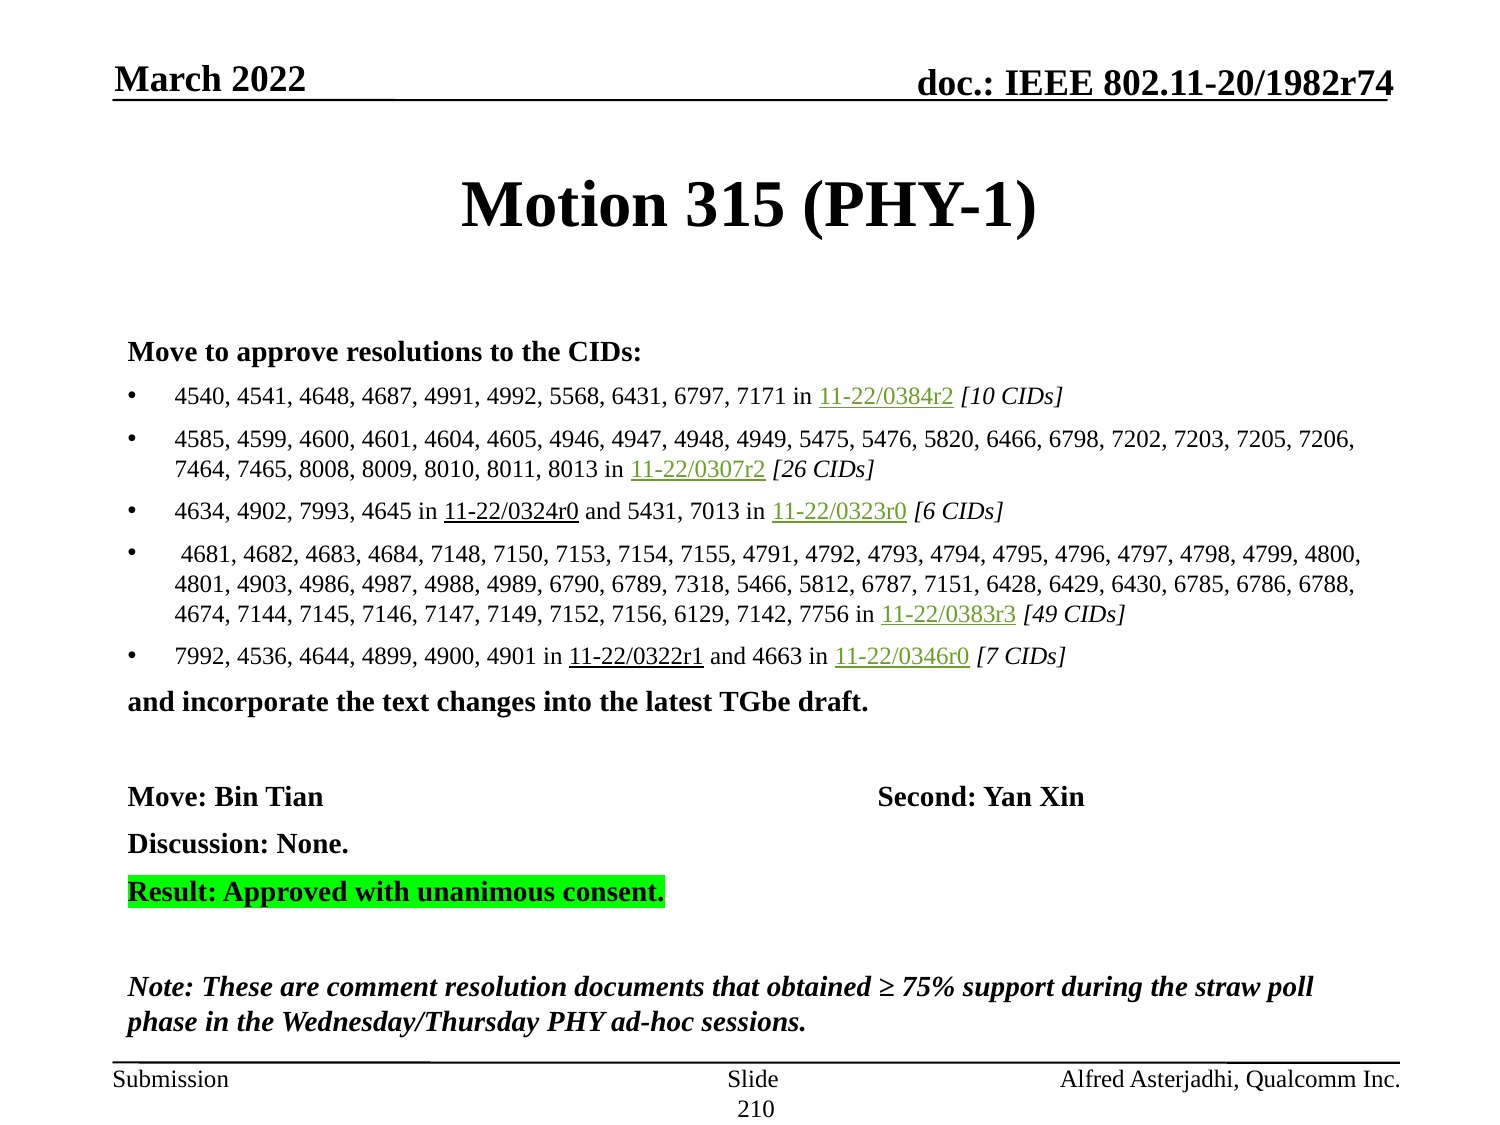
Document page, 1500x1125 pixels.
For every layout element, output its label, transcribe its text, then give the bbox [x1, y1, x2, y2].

title Motion 315 (PHY-1) [112, 112, 1388, 288]
list Move to approve resolutions to the CIDs: 4540, 4541, 4648, 4687, 4991, 4992, 5568, 6431, 6797, 7171 in 11-22/0384r2 [10 CIDs] 4585, 4599, 4600, 4601, 4604, 4605, 4946, 4947, 4948, 4949, 5475, 5476, 5820, 6466, 6798, 7202, 7203, 7205, 7206, 7464, 7465, 8008, 8009, 8010, 8011, 8013 in 11-22/0307r2 [26 CIDs] 4634, 4902, 7993, 4645 in 11-22/0324r0 and 5431, 7013 in 11-22/0323r0 [6 CIDs] 4681, 4682, 4683, 4684, 7148, 7150, 7153, 7154, 7155, 4791, 4792, 4793, 4794, 4795, 4796, 4797, 4798, 4799, 4800, 4801, 4903, 4986, 4987, 4988, 4989, 6790, 6789, 7318, 5466, 5812, 6787, 7151, 6428, 6429, 6430, 6785, 6786, 6788, 4674, 7144, 7145, 7146, 7147, 7149, 7152, 7156, 6129, 7142, 7756 in 11-22/0383r3 [49 CIDs] 7992, 4536, 4644, 4899, 4900, 4901 in 11-22/0322r1 and 4663 in 11-22/0346r0 [7 CIDs] and incorporate the text changes into the latest TGbe draft. Move: Bin Tian Second: Yan Xin Discussion: None. Result: Approved with unanimous consent. Note: These are comment resolution documents that obtained ≥ 75% support during the straw poll phase in the Wednesday/Thursday PHY ad-hoc sessions. [112, 324, 1388, 1063]
slide_number Slide 210 [712, 1061, 800, 1123]
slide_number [114, 54, 423, 100]
footer Alfred Asterjadhi, Qualcomm Inc. [878, 1061, 1402, 1093]
